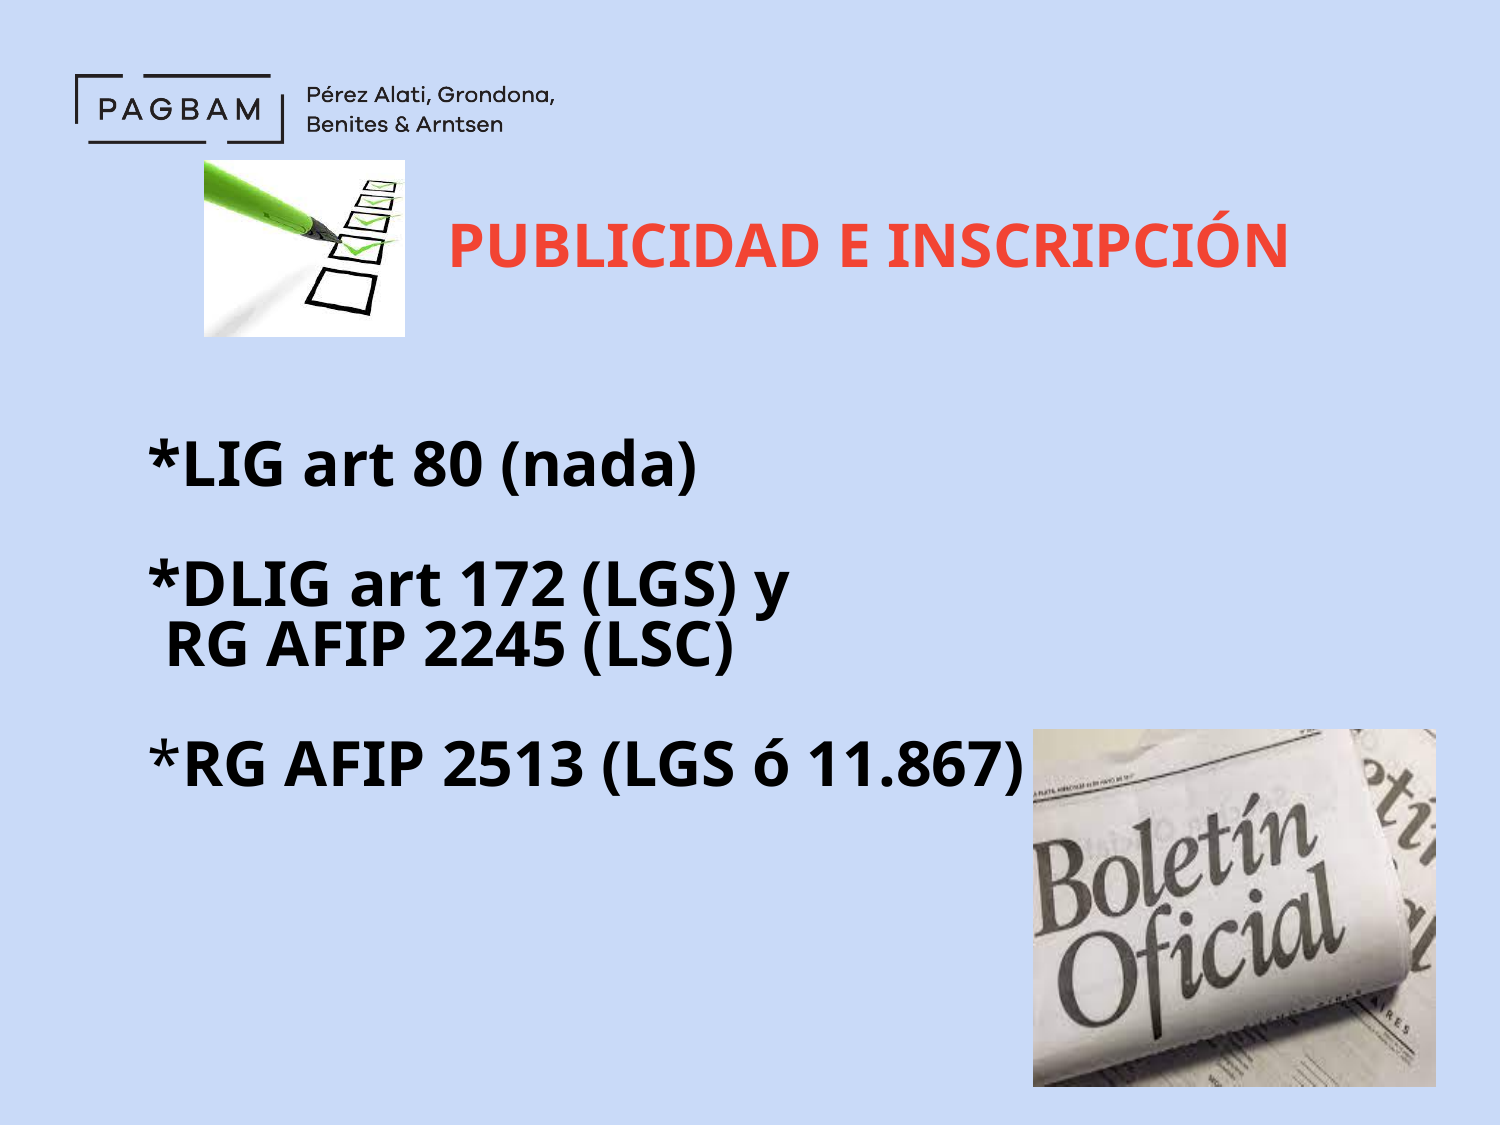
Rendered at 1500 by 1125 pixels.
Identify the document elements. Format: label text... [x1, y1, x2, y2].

list *LIG art 80 (nada) *DLIG art 172 (LGS) y RG AFIP 2245 (LSC) *RG AFIP 2513 (LGS ó 11.867) [57, 223, 1408, 902]
picture [204, 160, 405, 337]
picture [75, 74, 554, 117]
title PUBLICIDAD E INSCRIPCIÓN [57, 117, 1408, 220]
picture [1033, 729, 1436, 1087]
